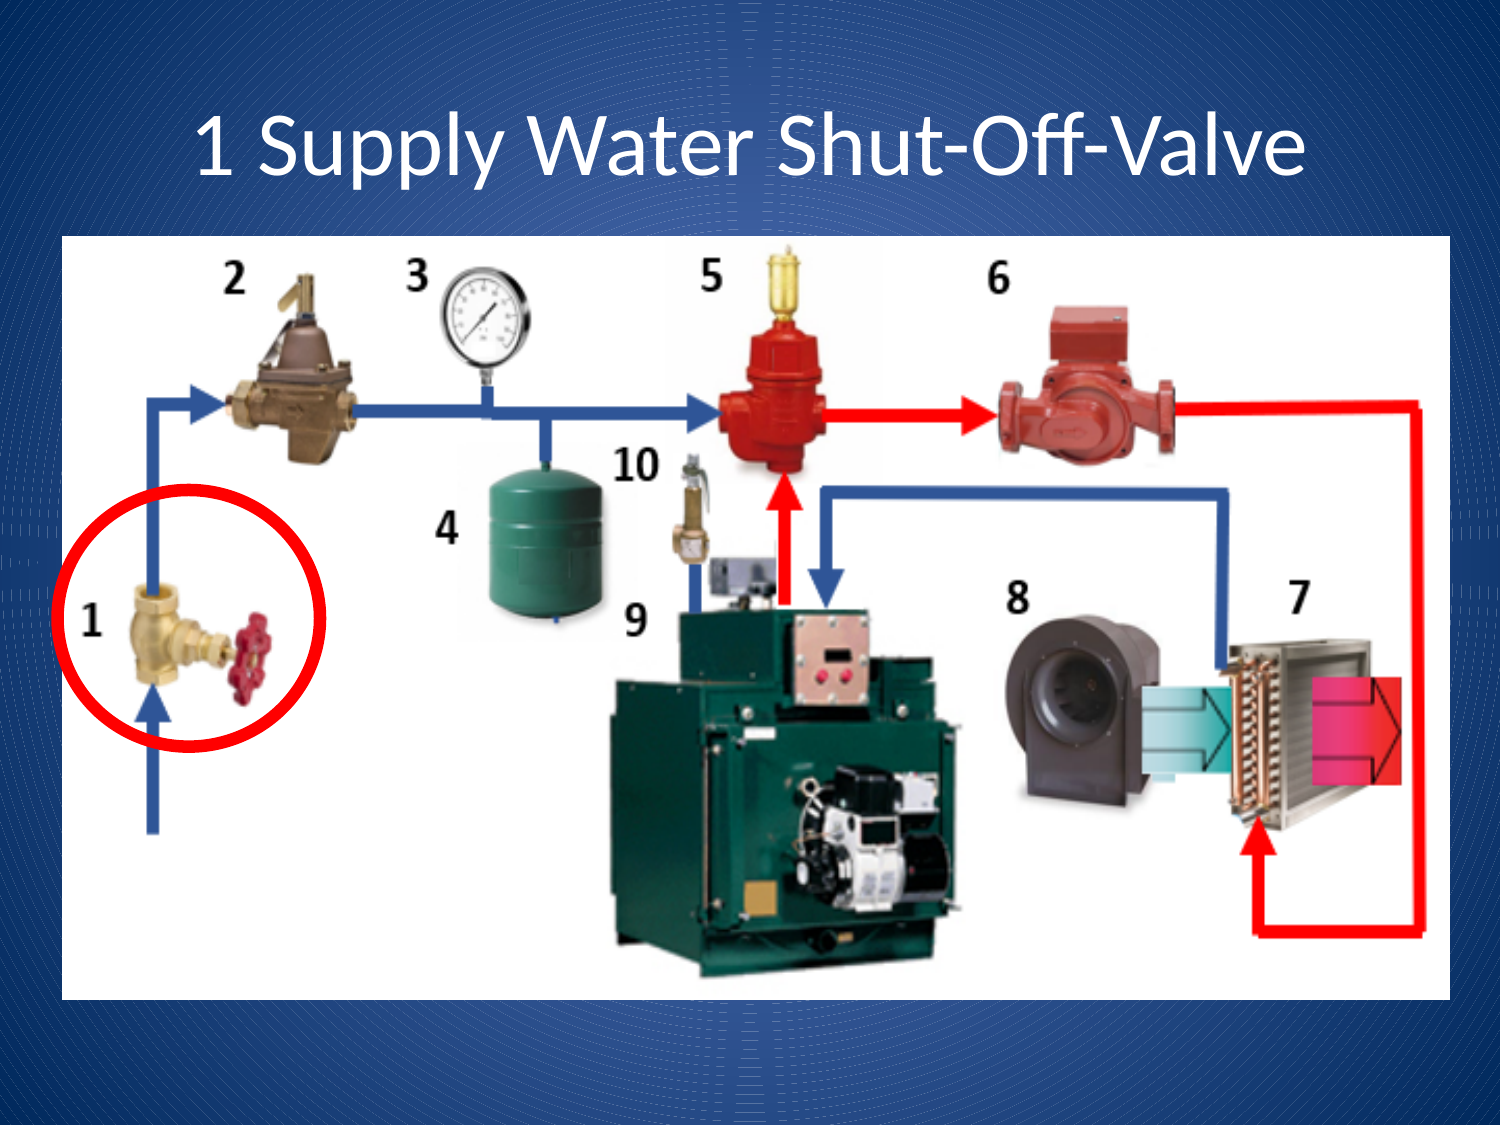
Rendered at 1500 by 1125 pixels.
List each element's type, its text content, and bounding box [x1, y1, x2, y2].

picture [62, 236, 1451, 1001]
title 1 Supply Water Shut-Off-Valve [75, 45, 1425, 233]
